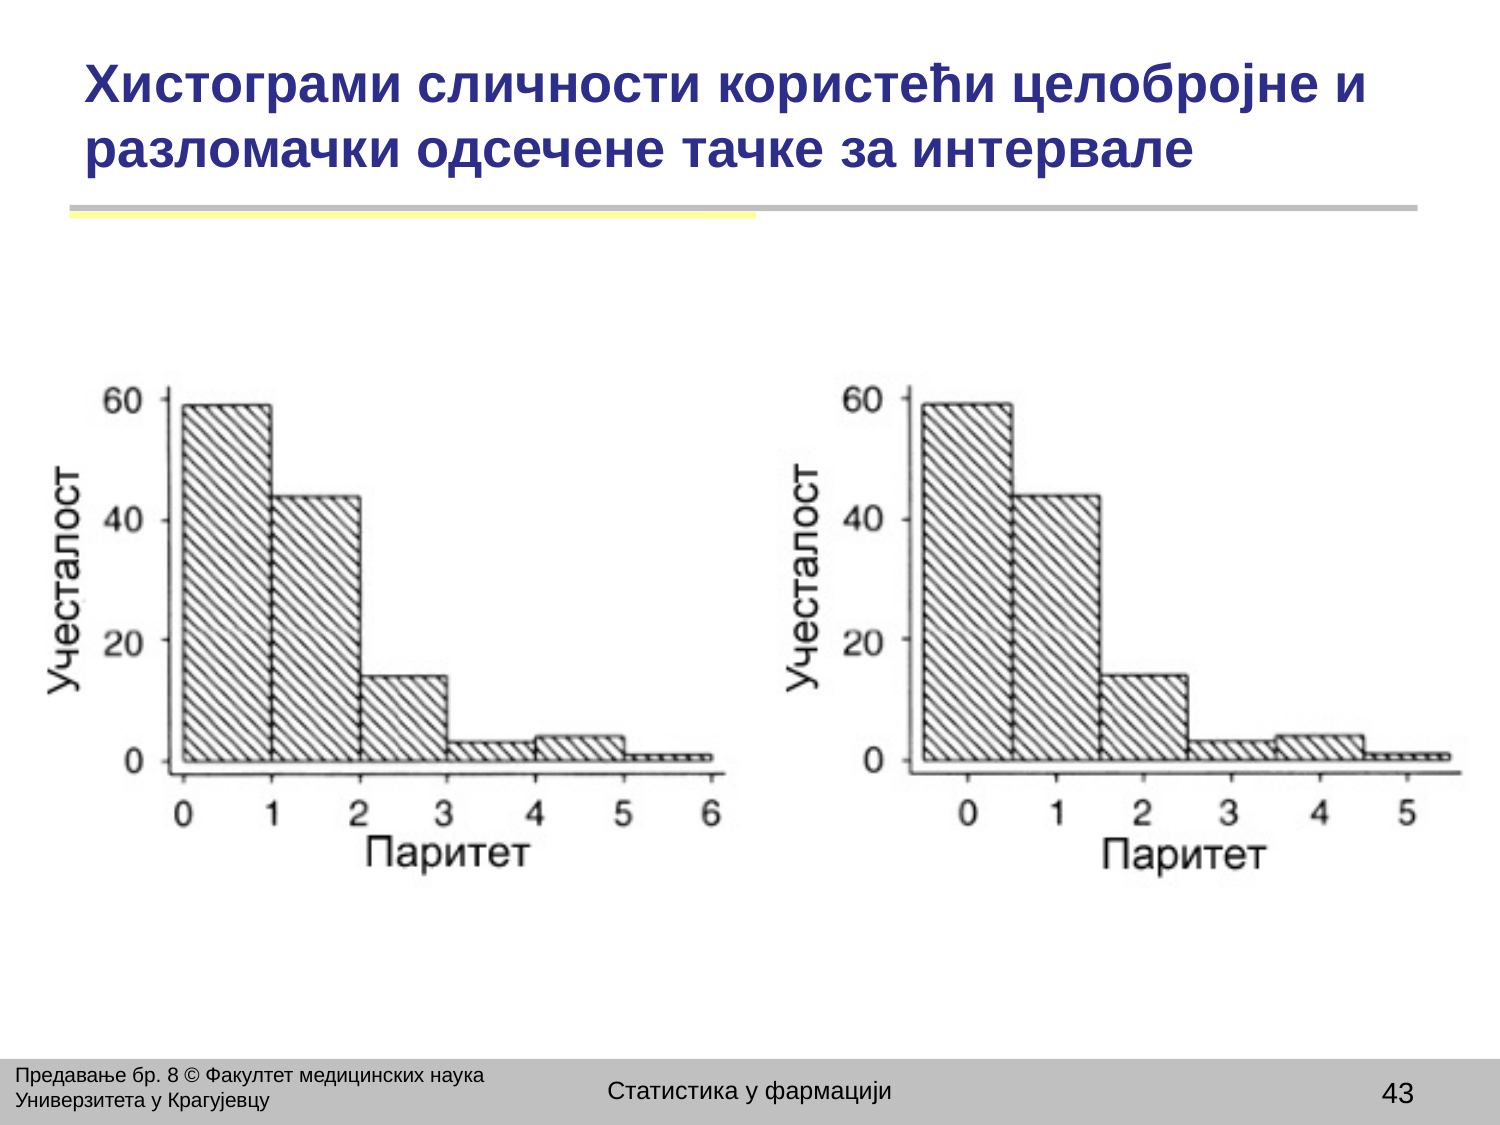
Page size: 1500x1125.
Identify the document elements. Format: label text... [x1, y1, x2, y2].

picture [29, 371, 1473, 891]
footer Статистика у фармацији [512, 1066, 988, 1125]
slide_number 43 [1079, 1066, 1430, 1125]
title Хистограми сличности користећи целобројне и разломачки одсечене тачке за интервале [69, 19, 1426, 208]
slide_number Предавање бр. 8 © Факултет медицинских наука Универзитета у Крагујевцу [0, 1053, 631, 1108]
